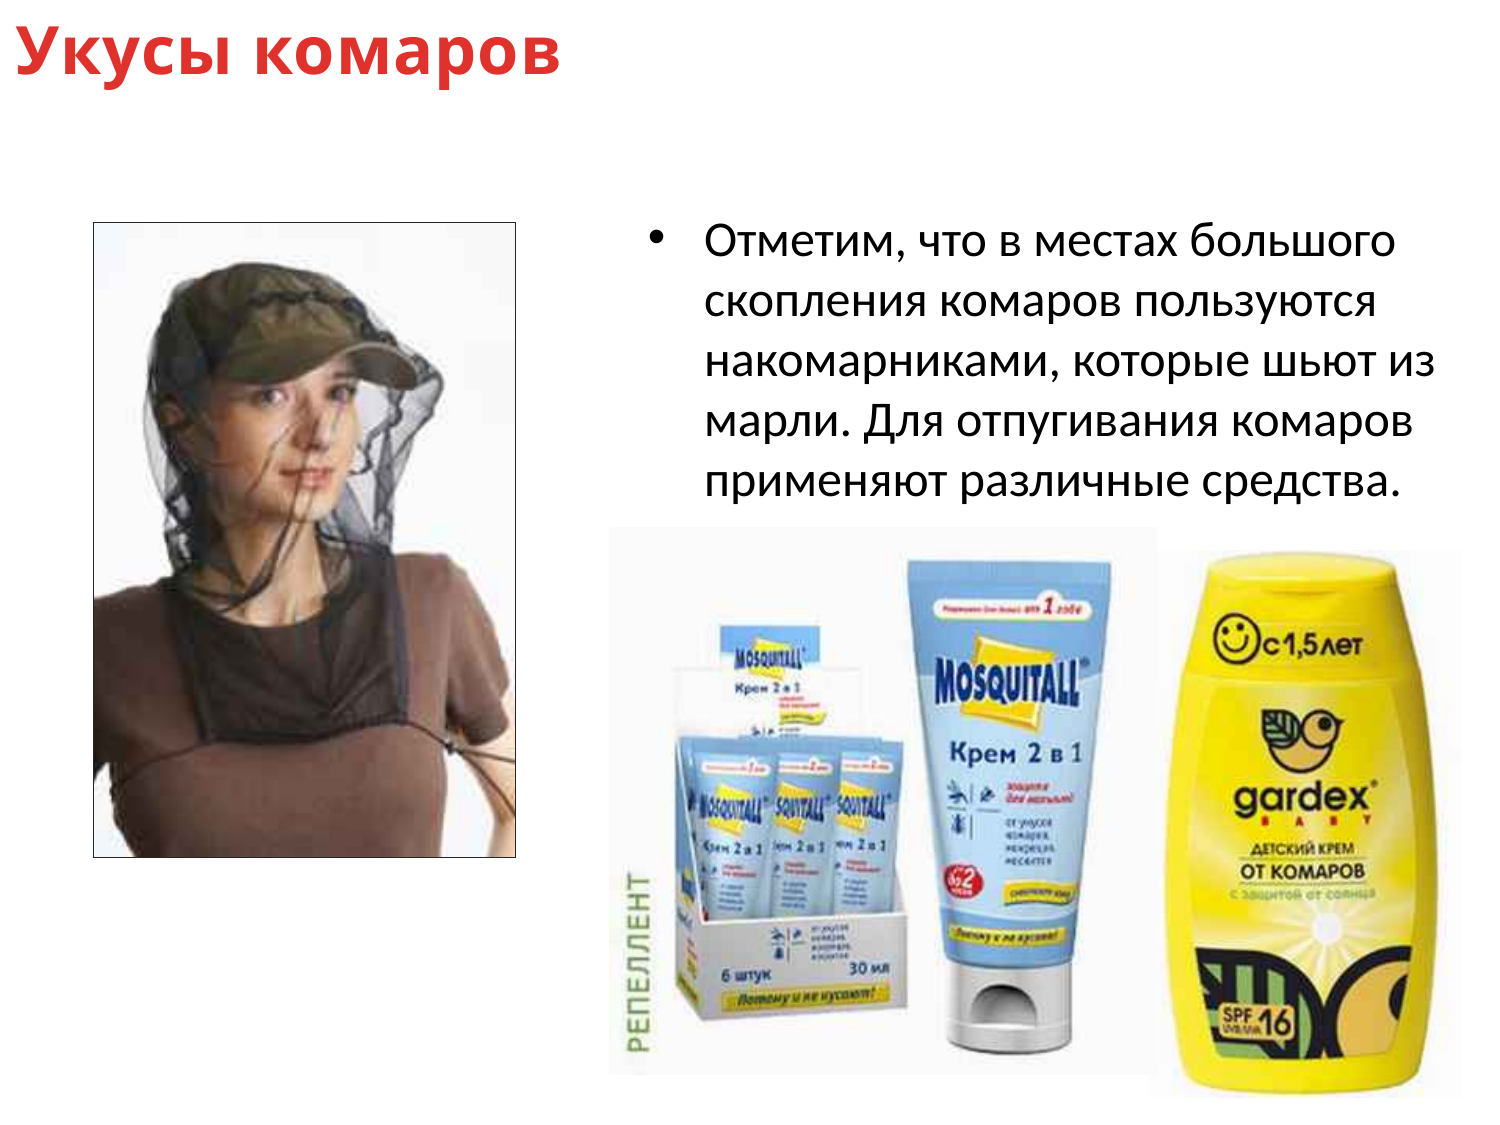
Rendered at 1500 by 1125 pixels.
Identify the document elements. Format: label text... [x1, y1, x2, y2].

text_box Укусы комаров [0, 0, 1500, 95]
picture [93, 222, 516, 858]
list Отметим, что в местах большого скопления комаров пользуются накомарниками, которые шьют из марли. Для отпугивания комаров применяют различные средства. [632, 199, 1465, 556]
picture [609, 527, 1462, 1098]
